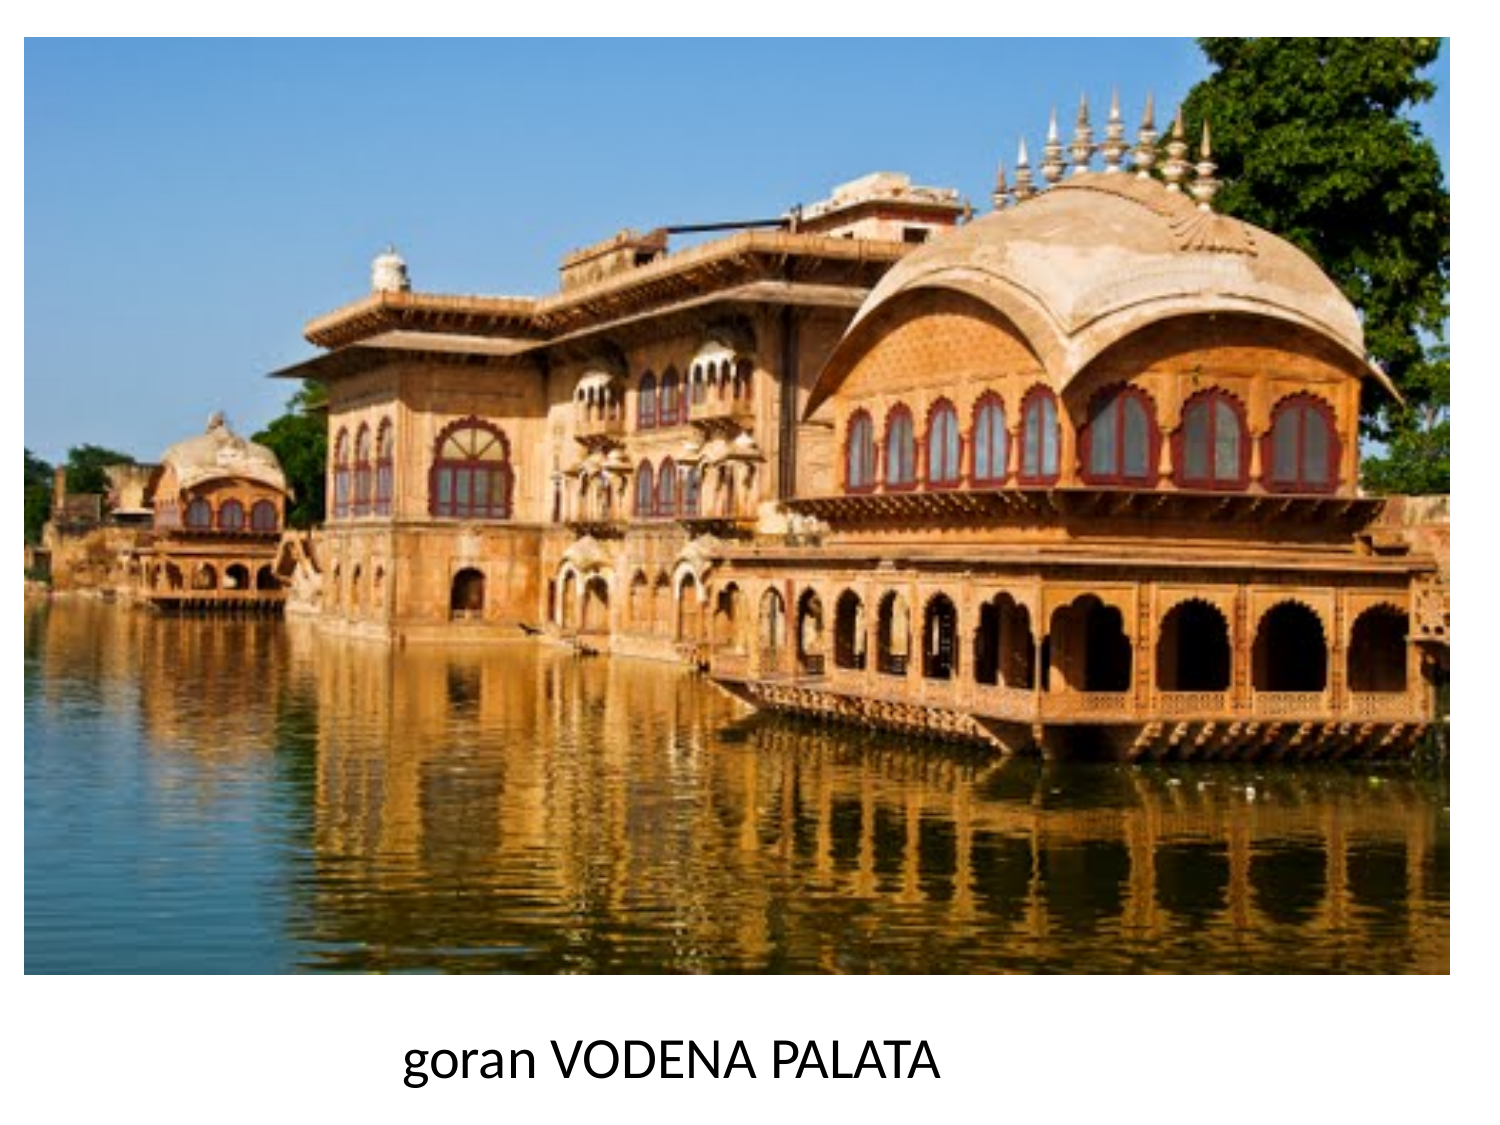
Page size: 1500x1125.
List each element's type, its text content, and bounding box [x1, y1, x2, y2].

picture [24, 37, 1451, 976]
text_box goran VODENA PALATA [387, 1012, 1100, 1098]
